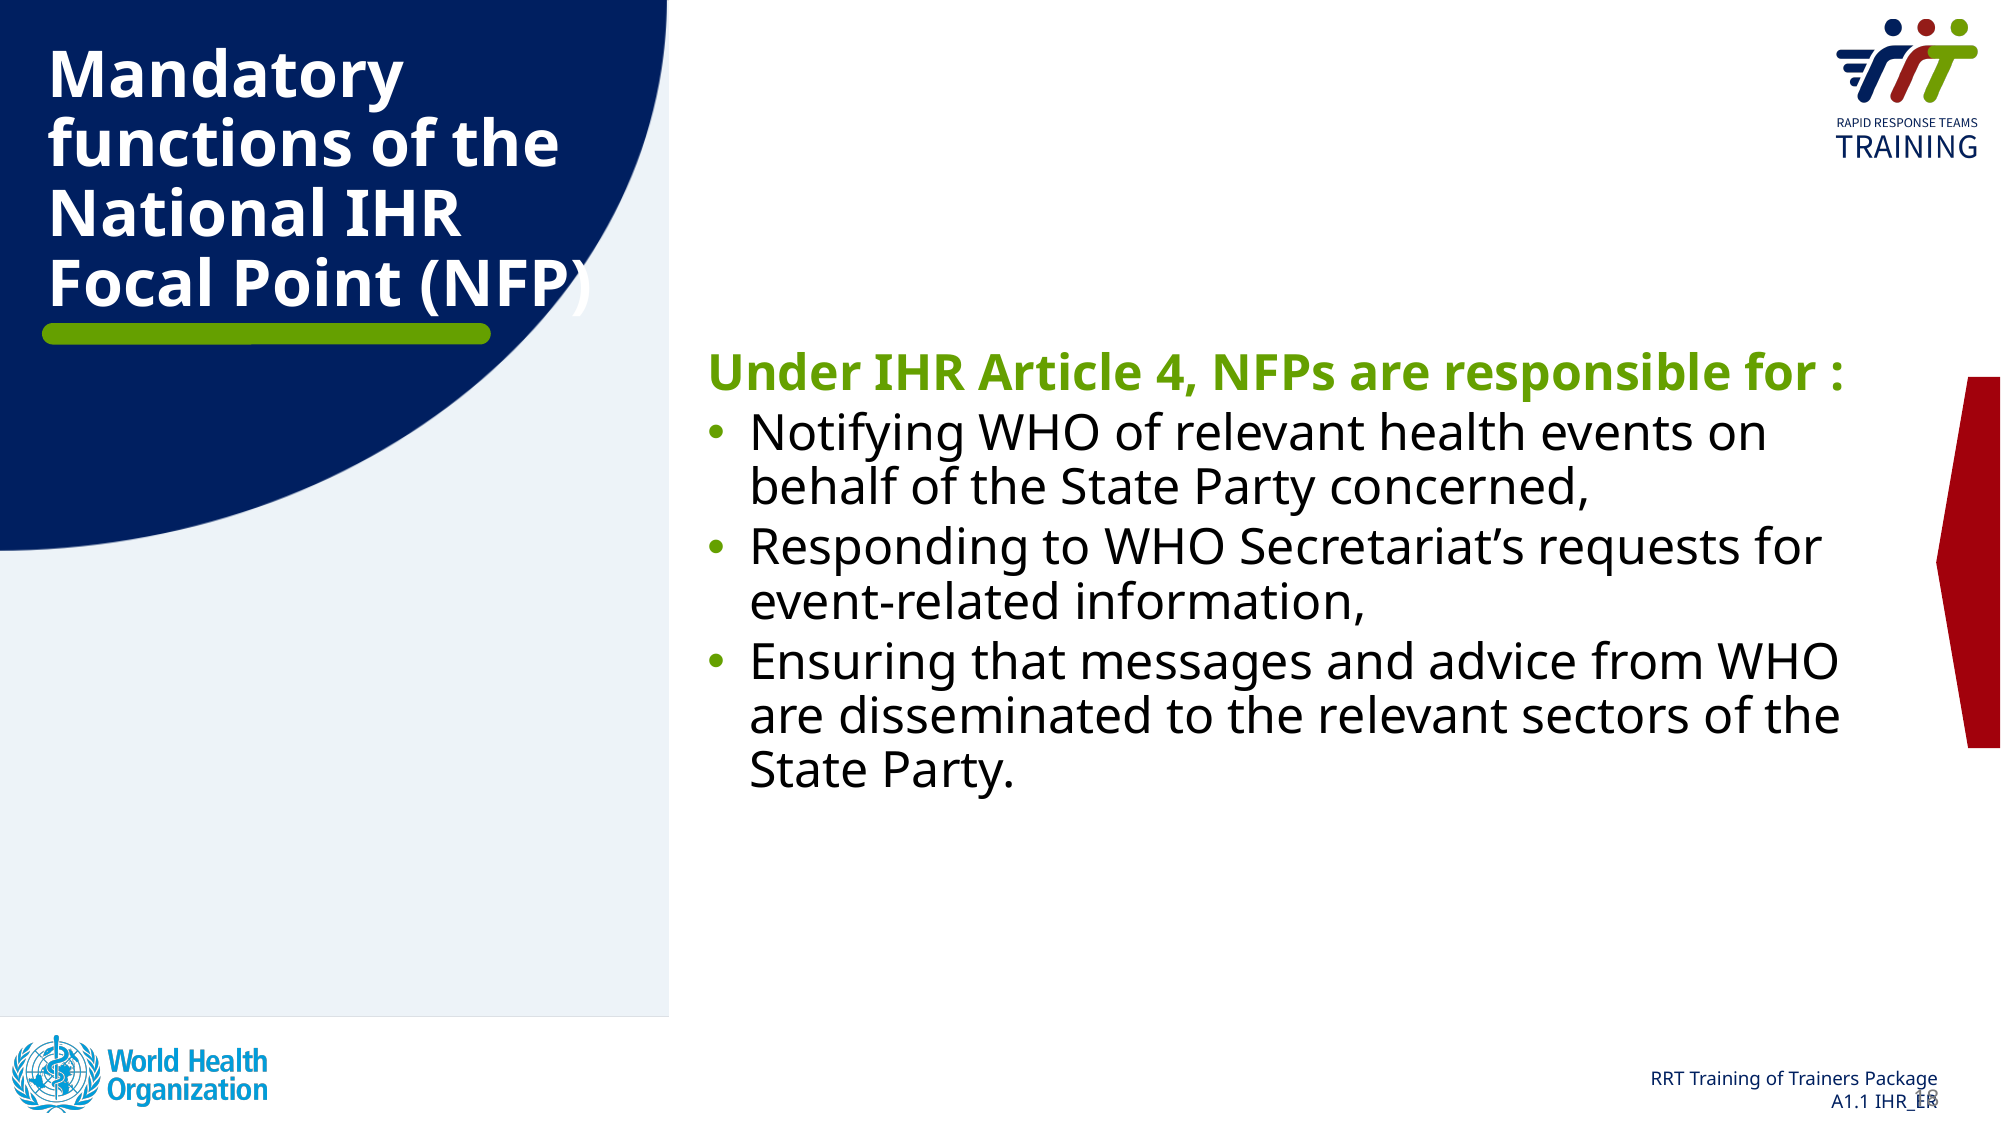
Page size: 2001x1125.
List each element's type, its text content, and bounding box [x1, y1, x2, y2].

picture [0, 0, 669, 1018]
picture [12, 1035, 267, 1113]
list Under IHR Article 4, NFPs are responsible for : Notifying WHO of relevant health events on behalf of the State Party concerned, Responding to WHO Secretariat’s requests for event-related information, Ensuring that messages and advice from WHO are disseminated to the relevant sectors of the State Party. [699, 253, 1918, 997]
title Mandatory functions of the National IHR Focal Point (NFP) [33, 33, 616, 351]
picture [58, 1050, 64, 1058]
text_box [41, 323, 491, 345]
picture [1835, 19, 1978, 167]
picture [12, 1083, 48, 1113]
